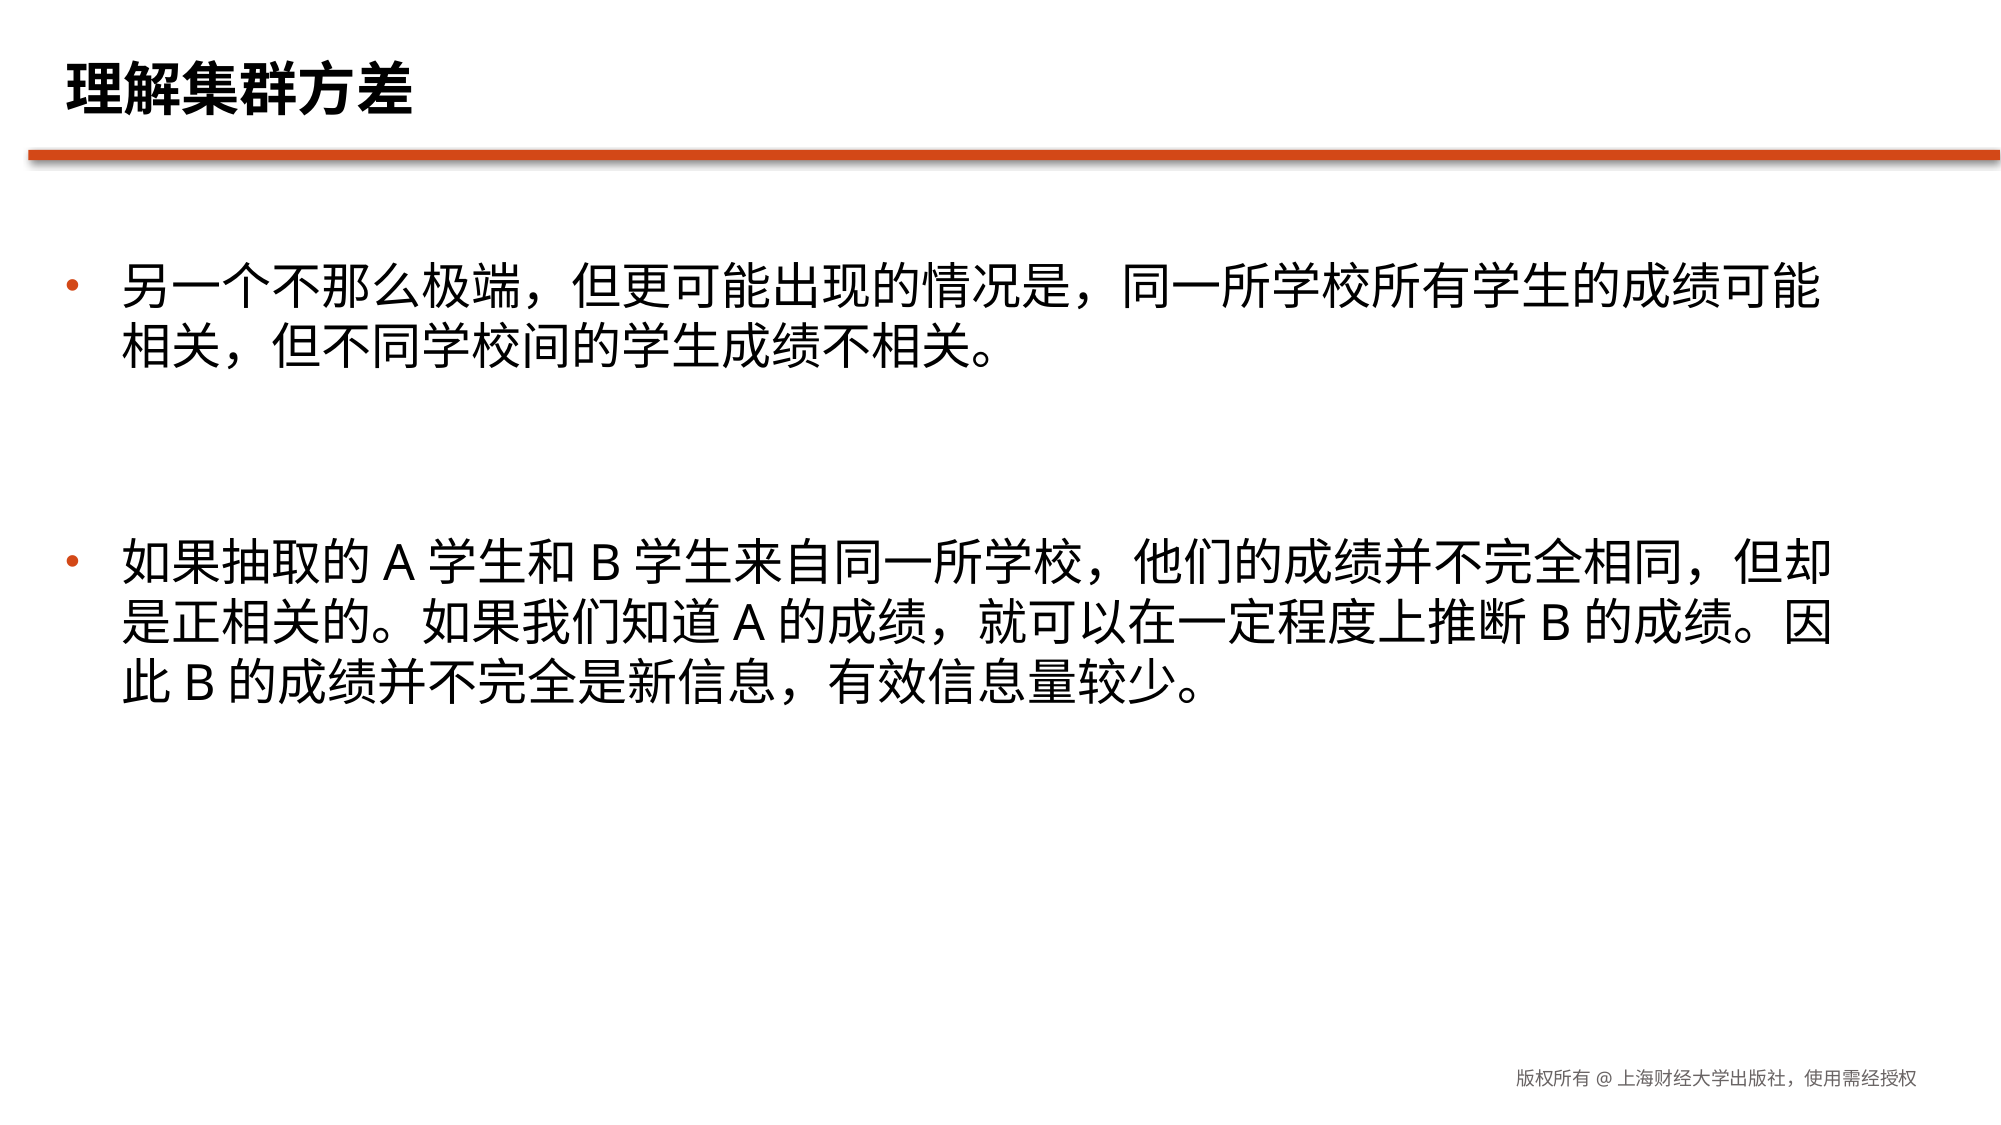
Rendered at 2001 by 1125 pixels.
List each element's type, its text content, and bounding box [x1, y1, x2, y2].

footer 版权所有@上海财经大学出版社，使用需经授权 [1483, 1046, 1950, 1109]
title 理解集群方差 [50, 50, 1825, 138]
list 另一个不那么极端，但更可能出现的情况是，同一所学校所有学生的成绩可能相关，但不同学校间的学生成绩不相关。 如果抽取的A学生和B学生来自同一所学校，他们的成绩并不完全相同，但却是正相关的。如果我们知道A的成绩，就可以在一定程度上推断B的成绩。因此B的成绩并不完全是新信息，有效信息量较少。 [50, 174, 1867, 1032]
